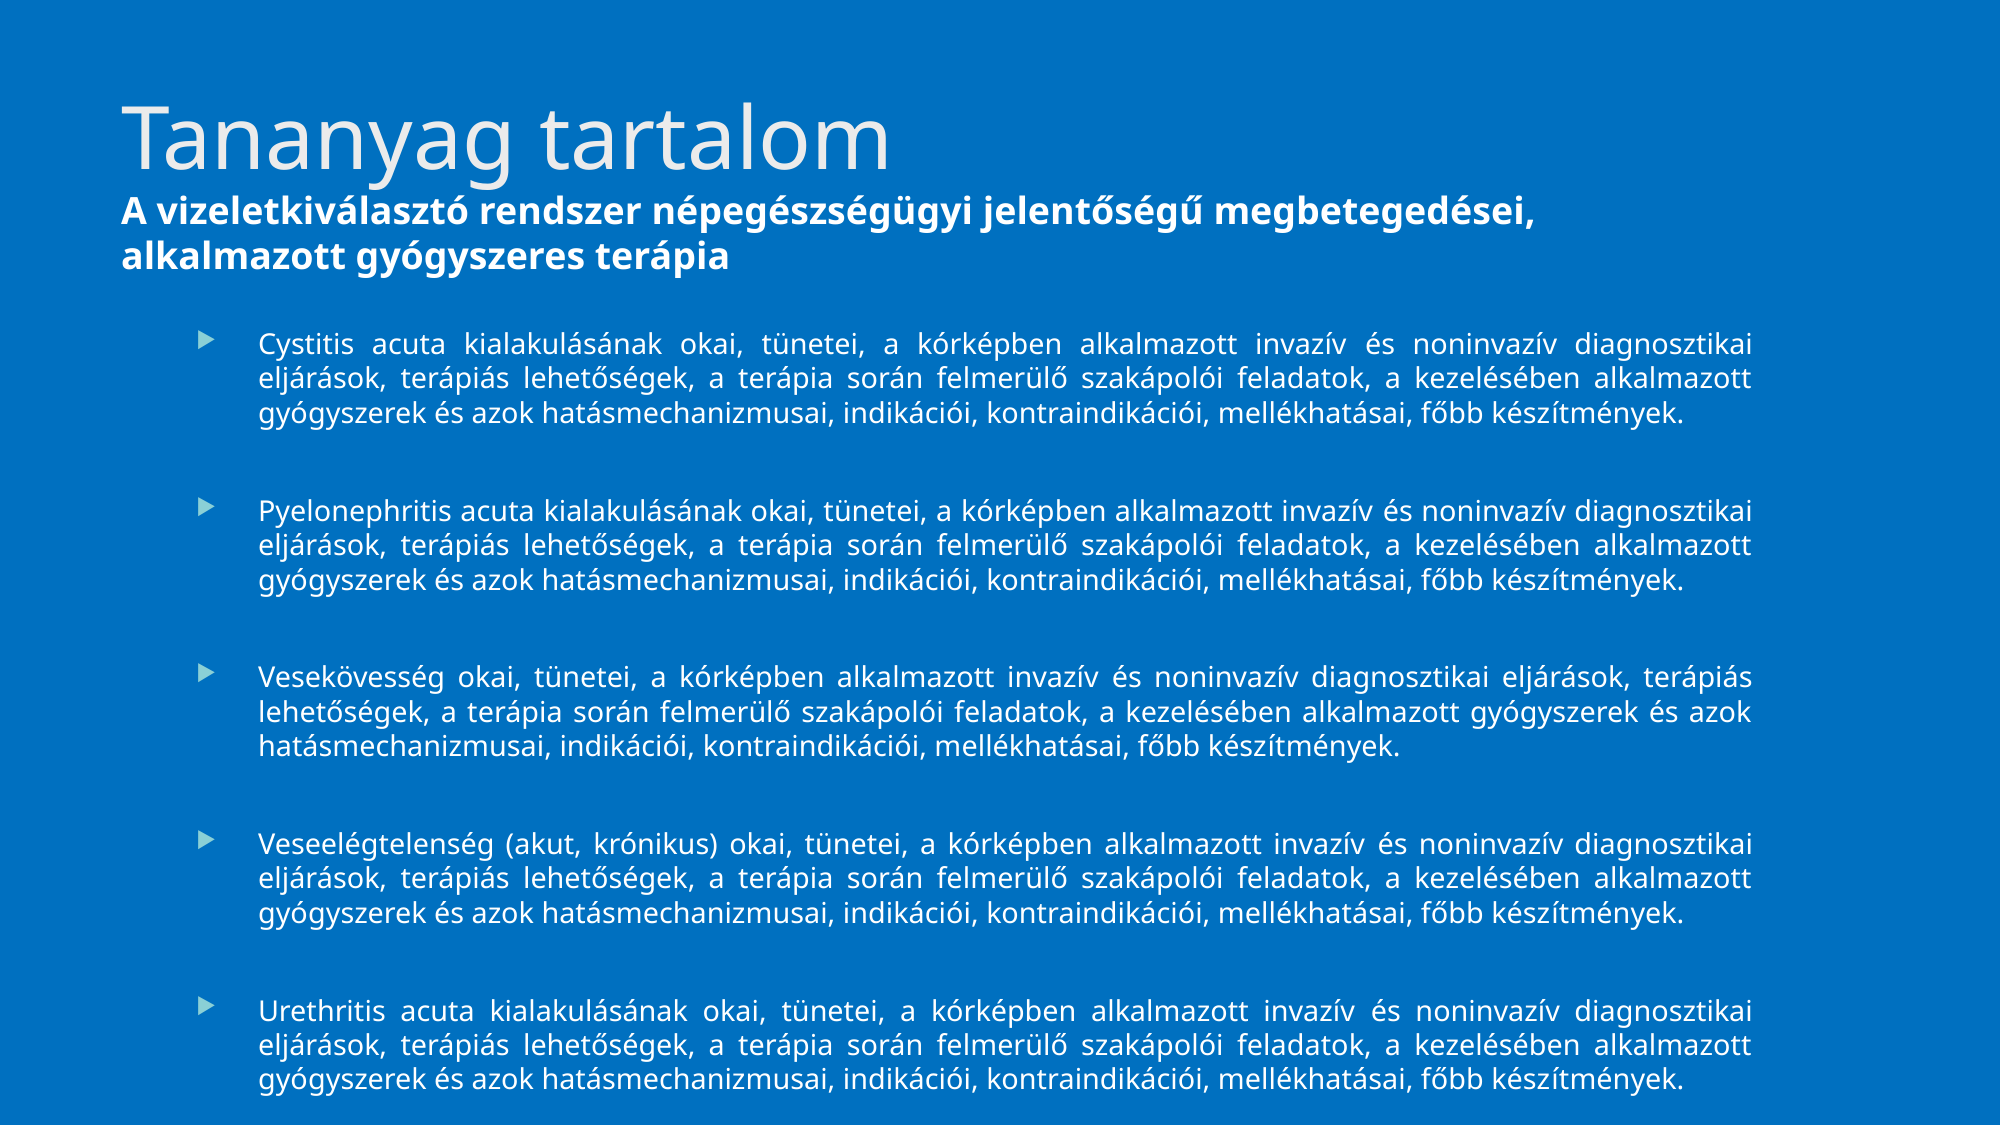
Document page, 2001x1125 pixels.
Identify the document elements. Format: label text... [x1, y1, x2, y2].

title Tananyag tartalom A vizeletkiválasztó rendszer népegészségügyi jelentőségű megbetegedései, alkalmazott gyógyszeres terápia [106, 74, 1649, 304]
list Cystitis acuta kialakulásának okai, tünetei, a kórképben alkalmazott invazív és noninvazív diagnosztikai eljárások, terápiás lehetőségek, a terápia során felmerülő szakápolói feladatok, a kezelésében alkalmazott gyógyszerek és azok hatásmechanizmusai, indikációi, kontraindikációi, mellékhatásai, főbb készítmények. Pyelonephritis acuta kialakulásának okai, tünetei, a kórképben alkalmazott invazív és noninvazív diagnosztikai eljárások, terápiás lehetőségek, a terápia során felmerülő szakápolói feladatok, a kezelésében alkalmazott gyógyszerek és azok hatásmechanizmusai, indikációi, kontraindikációi, mellékhatásai, főbb készítmények. Vesekövesség okai, tünetei, a kórképben alkalmazott invazív és noninvazív diagnosztikai eljárások, terápiás lehetőségek, a terápia során felmerülő szakápolói feladatok, a kezelésében alkalmazott gyógyszerek és azok hatásmechanizmusai, indikációi, kontraindikációi, mellékhatásai, főbb készítmények. Veseelégtelenség (akut, krónikus) okai, tünetei, a kórképben alkalmazott invazív és noninvazív diagnosztikai eljárások, terápiás lehetőségek, a terápia során felmerülő szakápolói feladatok, a kezelésében alkalmazott gyógyszerek és azok hatásmechanizmusai, indikációi, kontraindikációi, mellékhatásai, főbb készítmények. Urethritis acuta kialakulásának okai, tünetei, a kórképben alkalmazott invazív és noninvazív diagnosztikai eljárások, terápiás lehetőségek, a terápia során felmerülő szakápolói feladatok, a kezelésében alkalmazott gyógyszerek és azok hatásmechanizmusai, indikációi, kontraindikációi, mellékhatásai, főbb készítmények. [181, 318, 1769, 1125]
